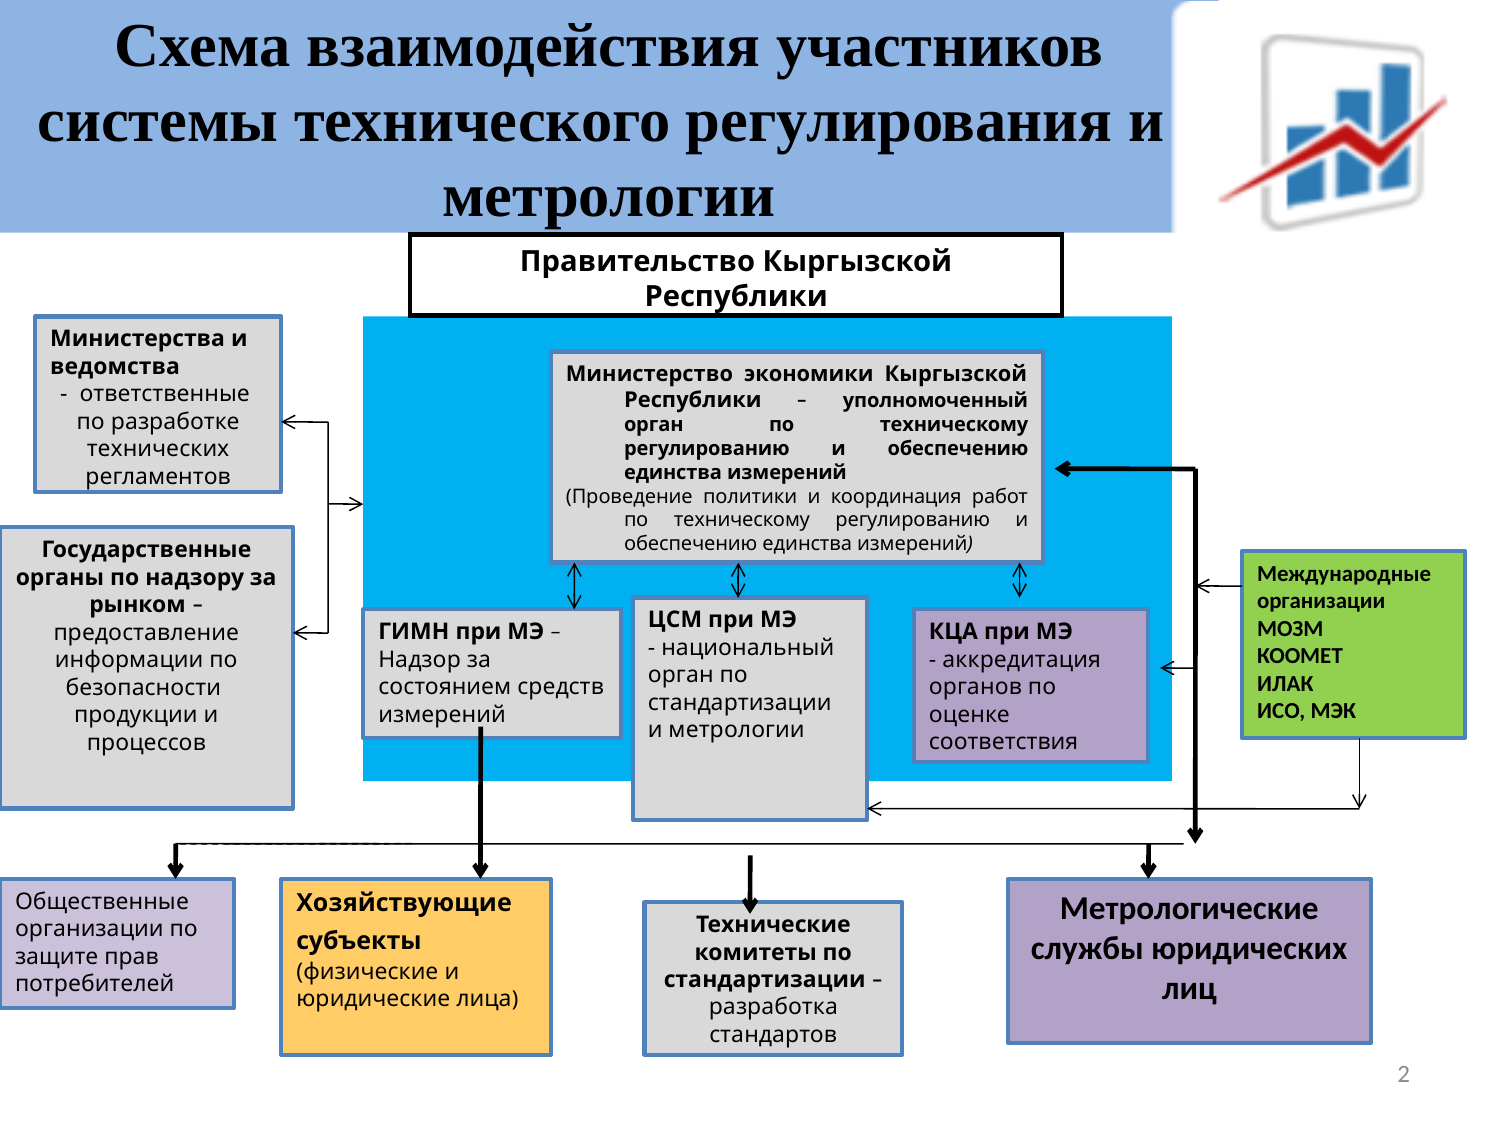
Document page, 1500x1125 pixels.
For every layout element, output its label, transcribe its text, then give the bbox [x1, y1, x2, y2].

list Министерство экономики Кыргызской Республики – уполномоченный орган по техническому регулированию и обеспечению единства измерений (Проведение политики и координация работ по техническому регулированию и обеспечению единства измерений) [549, 349, 1045, 565]
text_box Общественные организации по защите прав потребителей [0, 877, 236, 1010]
slide_number 2 [1074, 1042, 1425, 1103]
picture [1171, 1, 1500, 267]
text_box Метрологические службы юридических лиц [1006, 877, 1373, 1045]
text_box Хозяйствующие субъекты (физические и юридические лица) [279, 877, 553, 1057]
text_box Международные организации МОЗМ КООМЕТ ИЛАК ИСО, МЭК [1240, 549, 1467, 740]
title Схема взаимодействия участников системы технического регулирования и метрологии [0, 0, 1172, 233]
text_box Правительство Кыргызской Республики [410, 234, 1063, 316]
text_box [363, 316, 1172, 782]
text_box Государственные органы по надзору за рынком – предоставление информации по безопасности продукции и процессов [0, 525, 295, 811]
text_box КЦА при МЭ - аккредитация органов по оценке соответствия [912, 607, 1150, 764]
text_box ЦСМ при МЭ - национальный орган по стандартизации и метрологии [631, 595, 869, 822]
text_box ГИМН при МЭ – Надзор за состоянием средств измерений [361, 607, 623, 740]
text_box Министерства и ведомства - ответственные по разработке технических регламентов [33, 314, 283, 494]
text_box Технические комитеты по стандартизации – разработка стандартов [642, 900, 904, 1057]
